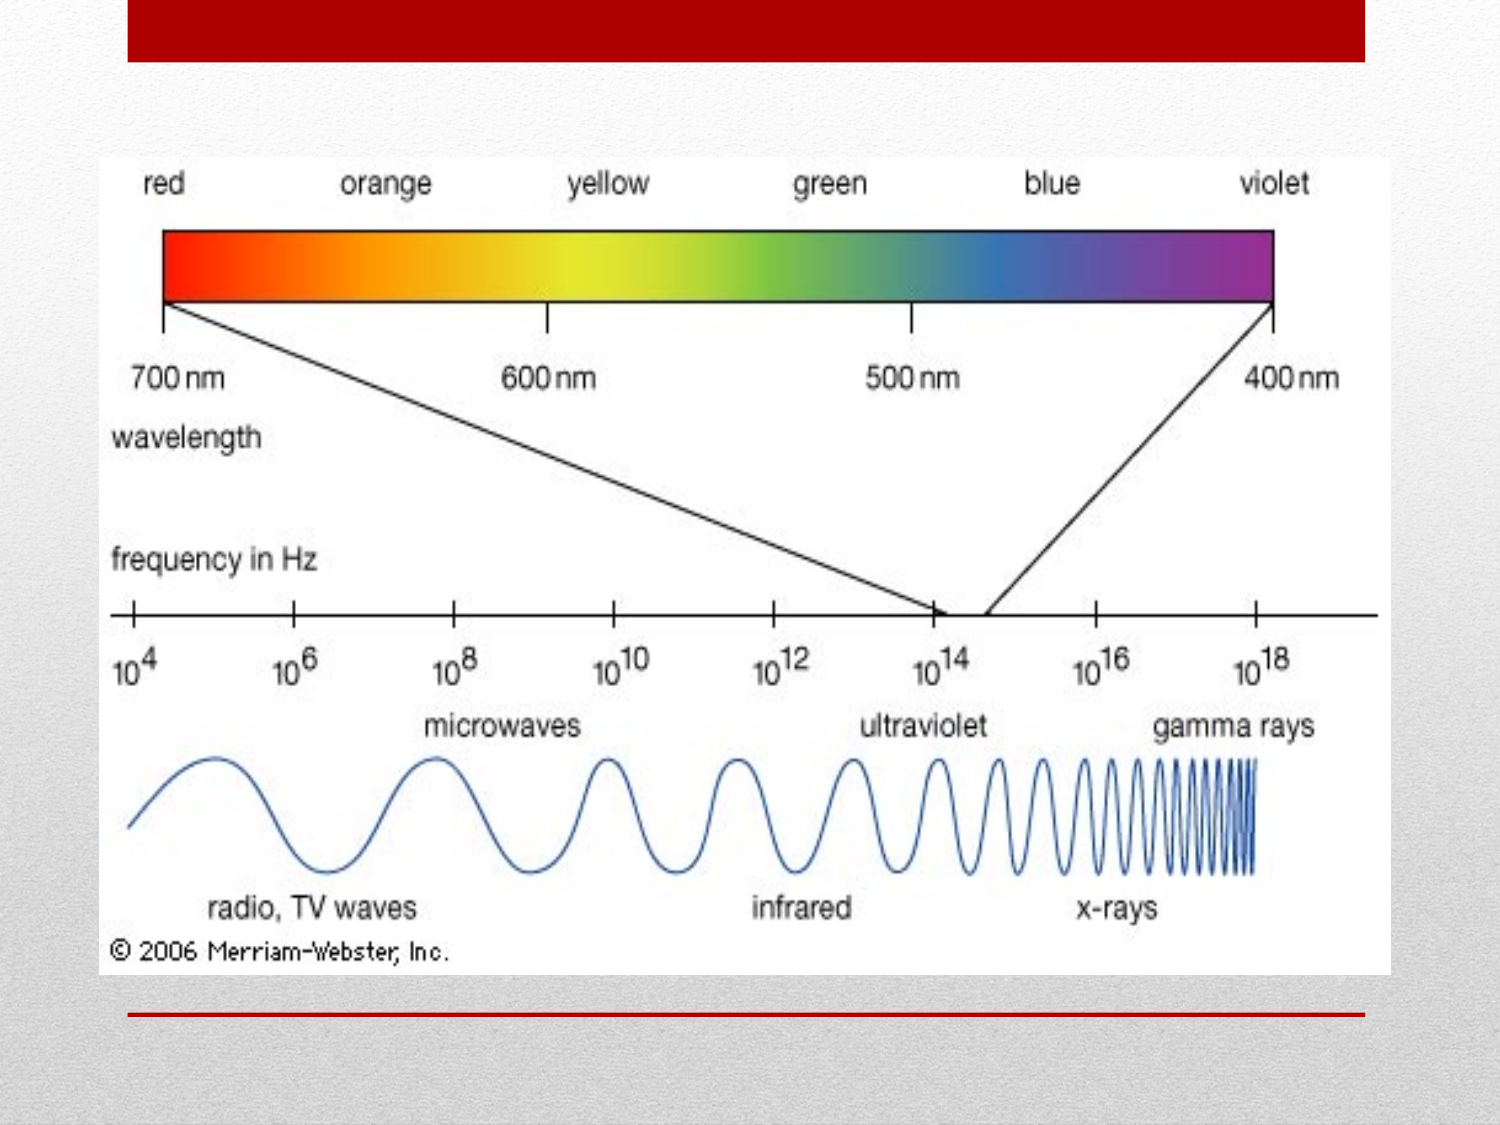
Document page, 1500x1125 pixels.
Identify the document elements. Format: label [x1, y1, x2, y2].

picture [99, 156, 1392, 976]
